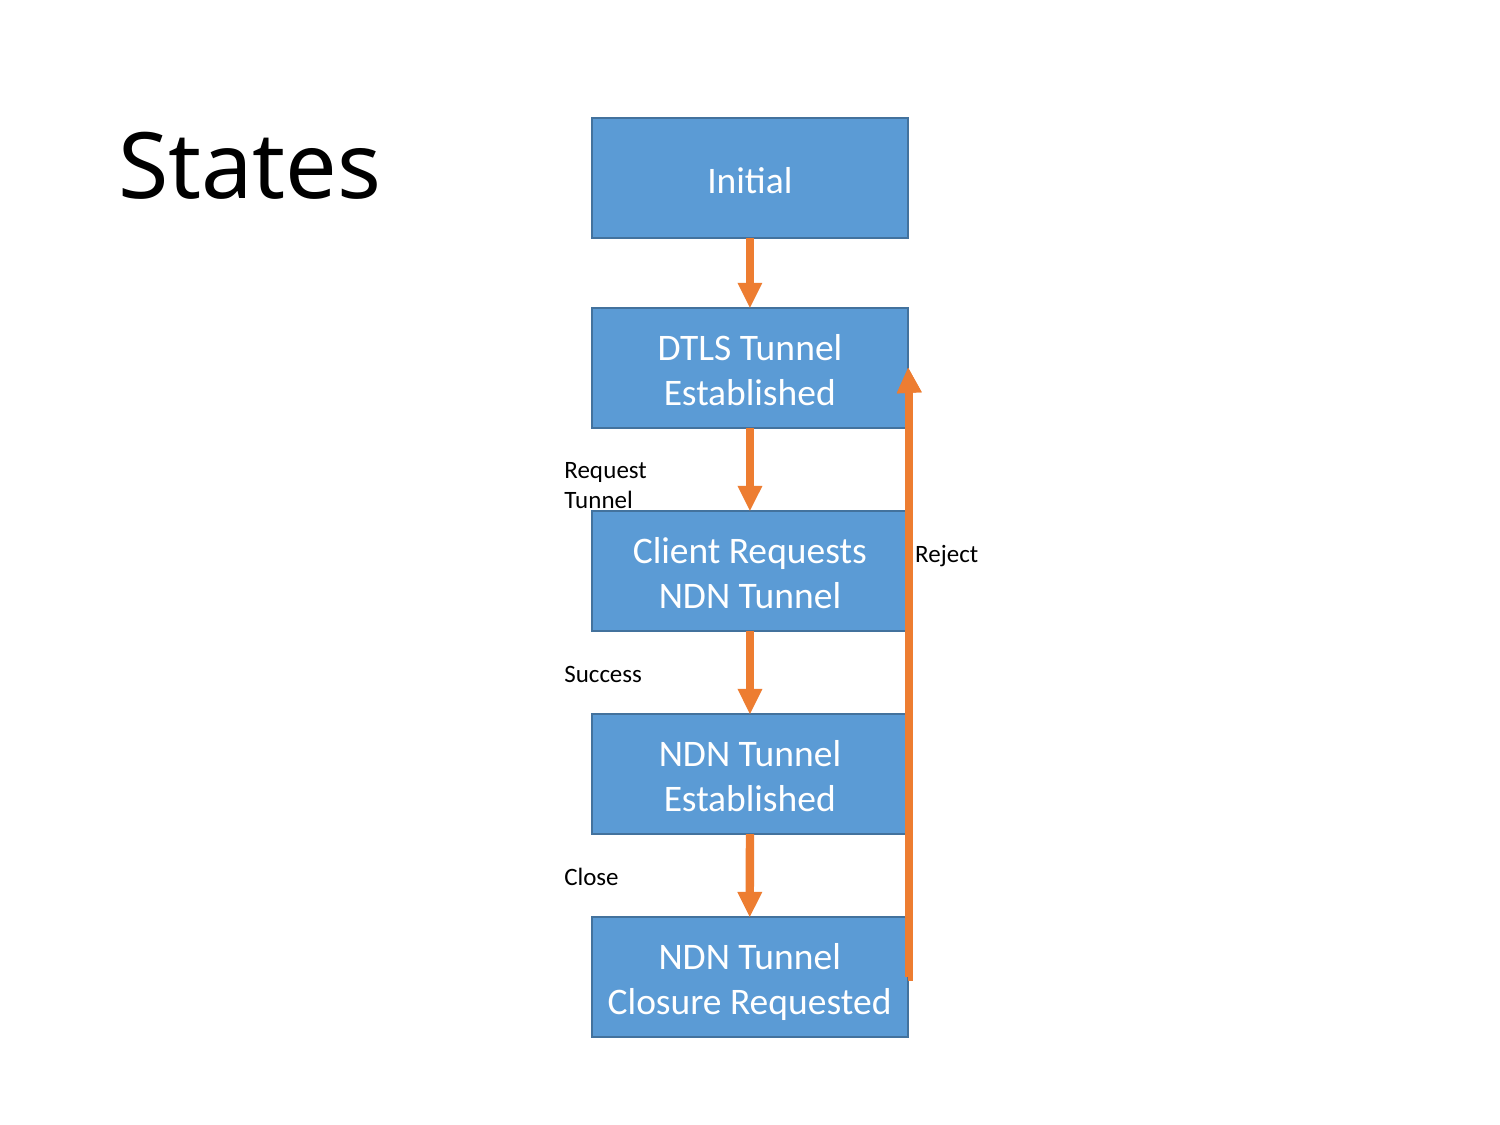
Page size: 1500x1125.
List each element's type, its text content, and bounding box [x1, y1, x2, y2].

text_box Initial [591, 117, 909, 239]
text_box Client Requests NDN Tunnel [591, 510, 905, 632]
text_box Close [549, 852, 644, 898]
text_box NDN Tunnel Closure Requested [591, 916, 909, 1038]
text_box Reject [909, 529, 995, 575]
text_box Request Tunnel [549, 446, 736, 522]
text_box Reject [900, 529, 907, 575]
text_box DTLS Tunnel Established [591, 307, 909, 429]
text_box NDN Tunnel Established [591, 713, 905, 835]
text_box Success [549, 649, 664, 695]
title States [103, 59, 1397, 278]
